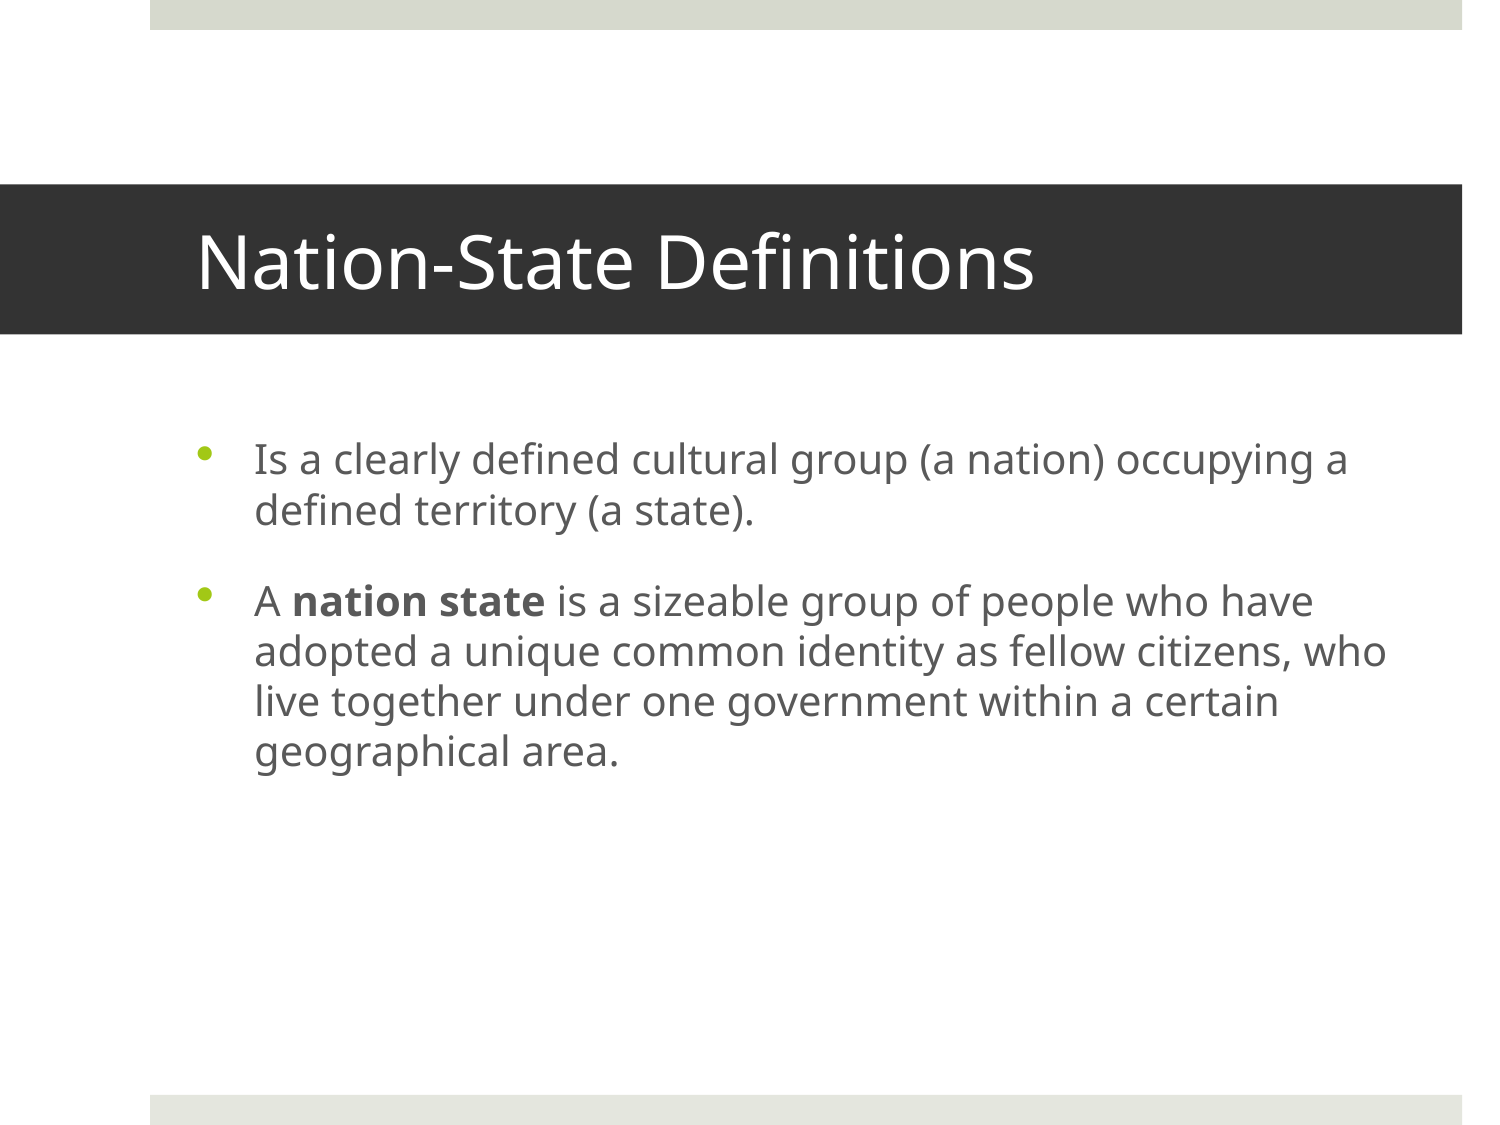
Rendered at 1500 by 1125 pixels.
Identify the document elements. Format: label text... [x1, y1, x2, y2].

list Is a clearly defined cultural group (a nation) occupying a defined territory (a state). A nation state is a sizeable group of people who have adopted a unique common identity as fellow citizens, who live together under one government within a certain geographical area. [182, 425, 1432, 1028]
title Nation-State Definitions [0, 184, 1463, 335]
